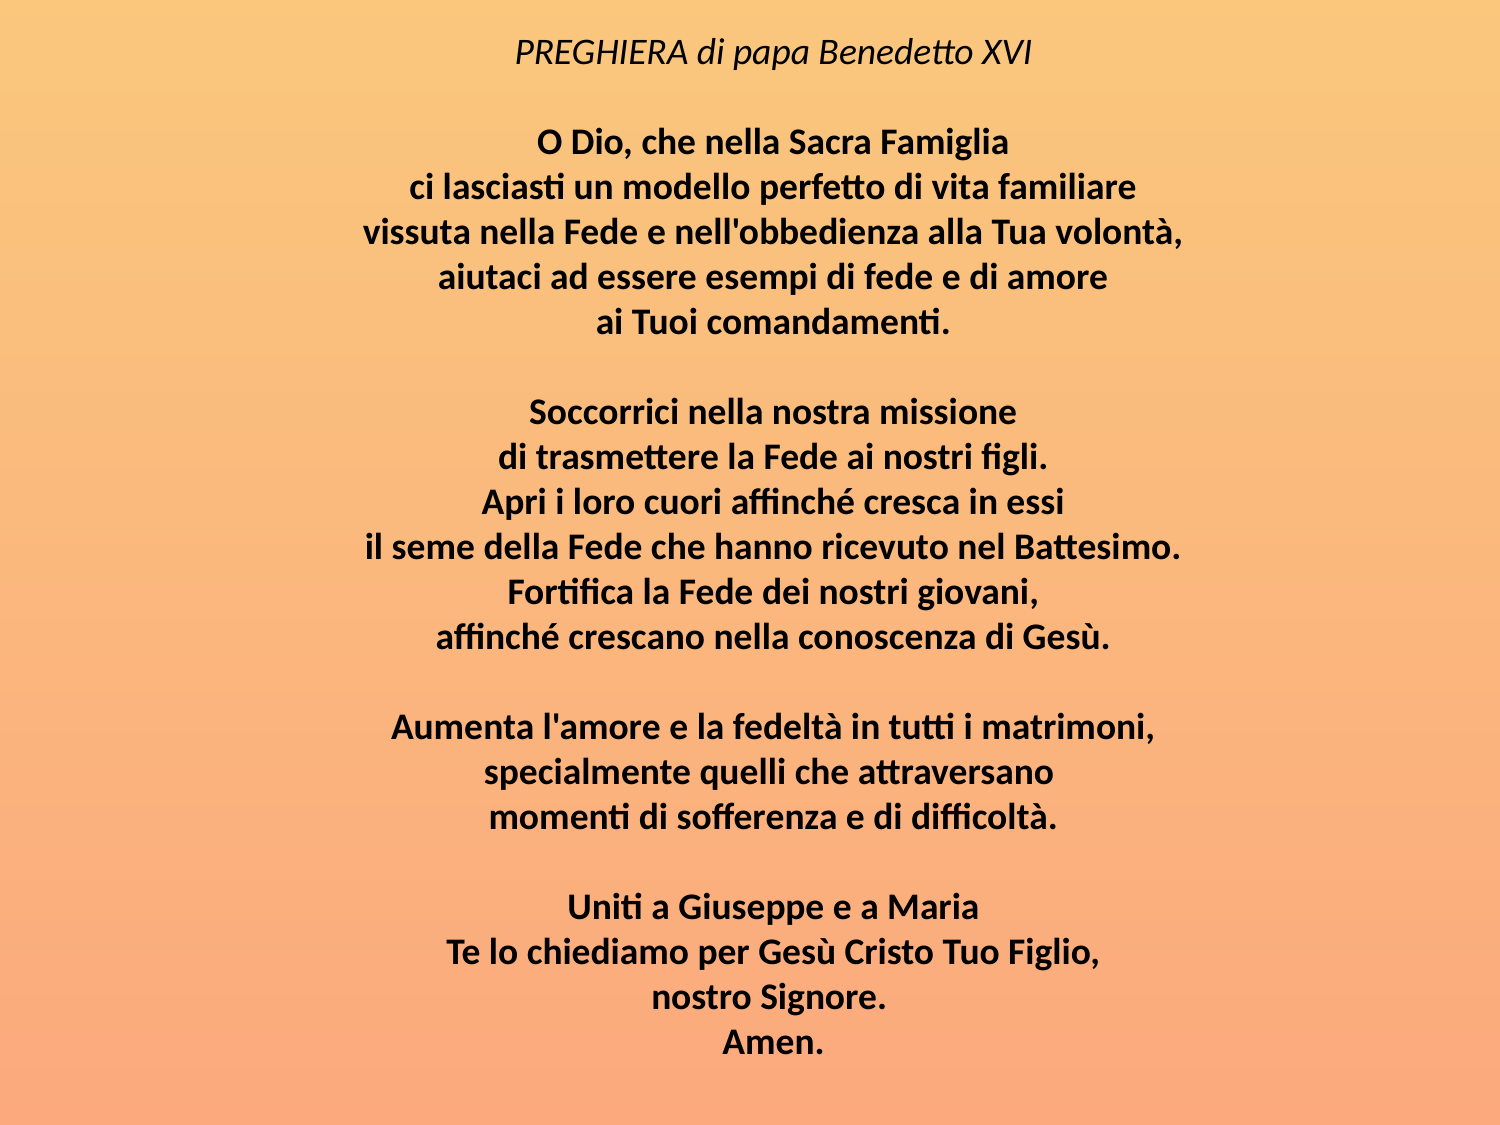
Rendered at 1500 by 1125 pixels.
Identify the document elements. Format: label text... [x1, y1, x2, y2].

text_box PREGHIERA di papa Benedetto XVI O Dio, che nella Sacra Famiglia ci lasciasti un modello perfetto di vita familiare vissuta nella Fede e nell'obbedienza alla Tua volontà, aiutaci ad essere esempi di fede e di amore ai Tuoi comandamenti. Soccorrici nella nostra missione di trasmettere la Fede ai nostri figli. Apri i loro cuori affinché cresca in essi il seme della Fede che hanno ricevuto nel Battesimo. Fortifica la Fede dei nostri giovani, affinché crescano nella conoscenza di Gesù. Aumenta l'amore e la fedeltà in tutti i matrimoni, specialmente quelli che attraversano momenti di sofferenza e di difficoltà. Uniti a Giuseppe e a Maria Te lo chiediamo per Gesù Cristo Tuo Figlio, nostro Signore. Amen. [112, 19, 1435, 1114]
